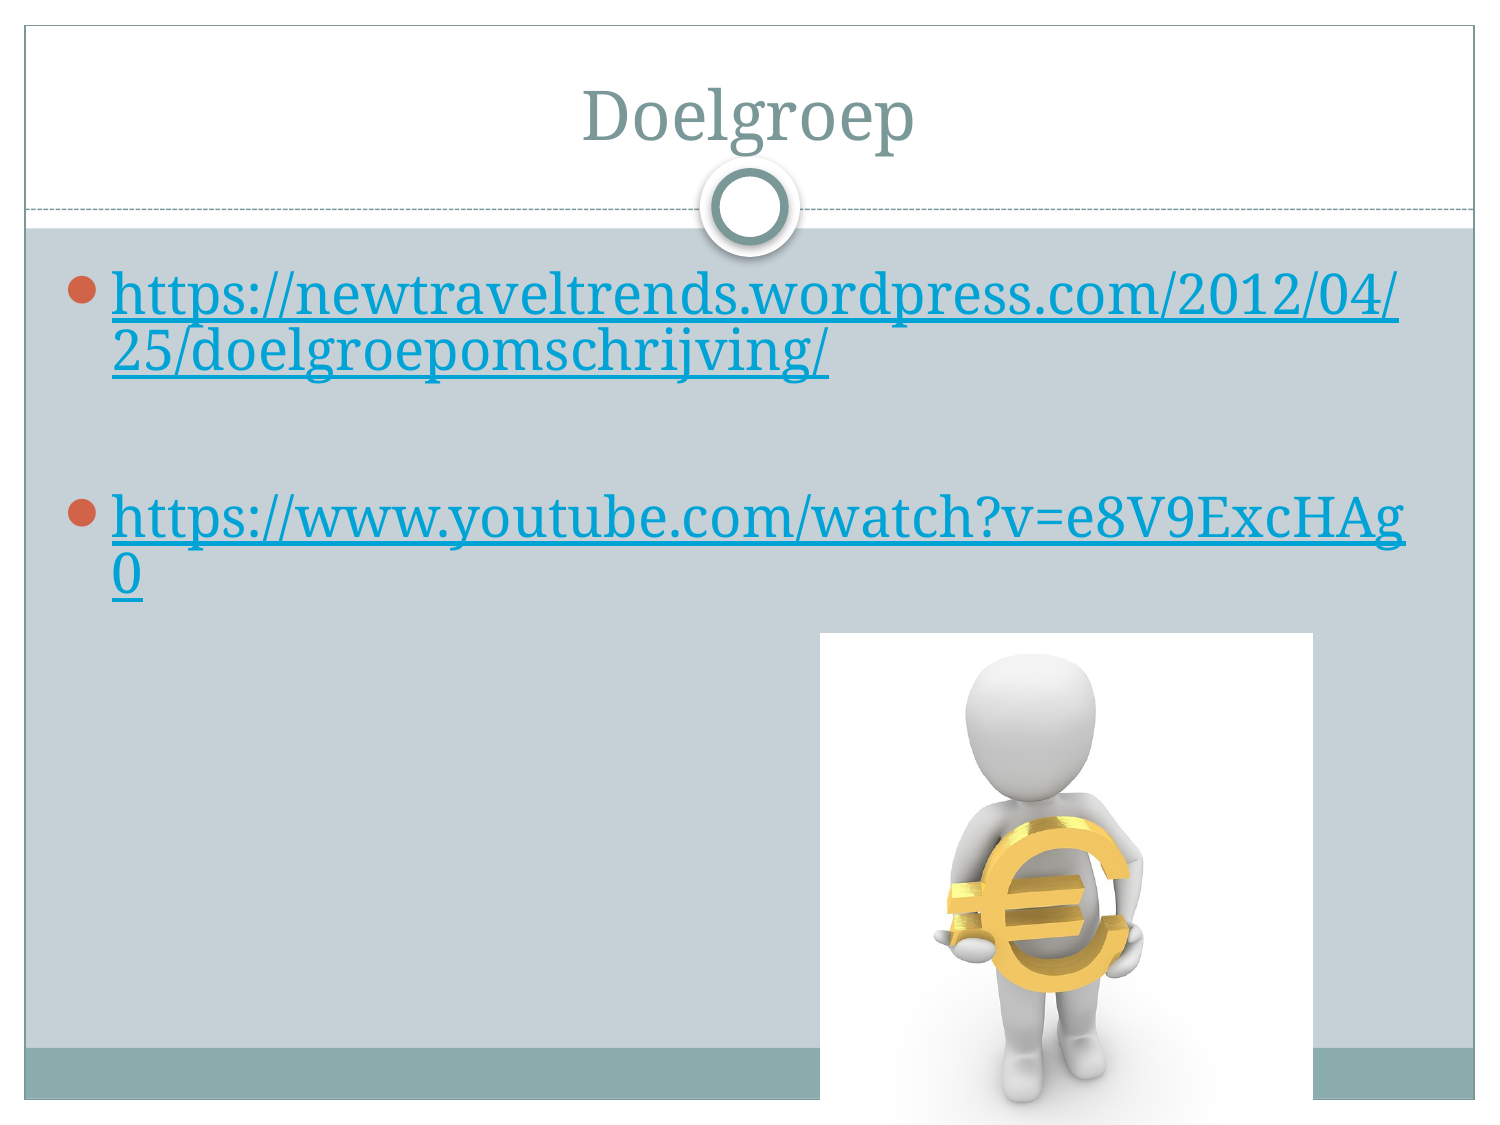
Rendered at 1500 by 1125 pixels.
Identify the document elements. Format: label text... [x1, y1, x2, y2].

picture [820, 633, 1313, 1125]
list https://newtraveltrends.wordpress.com/2012/04/25/doelgroepomschrijving/ https://www.youtube.com/watch?v=e8V9ExcHAg0 [49, 250, 1445, 1001]
title Doelgroep [49, 37, 1450, 162]
